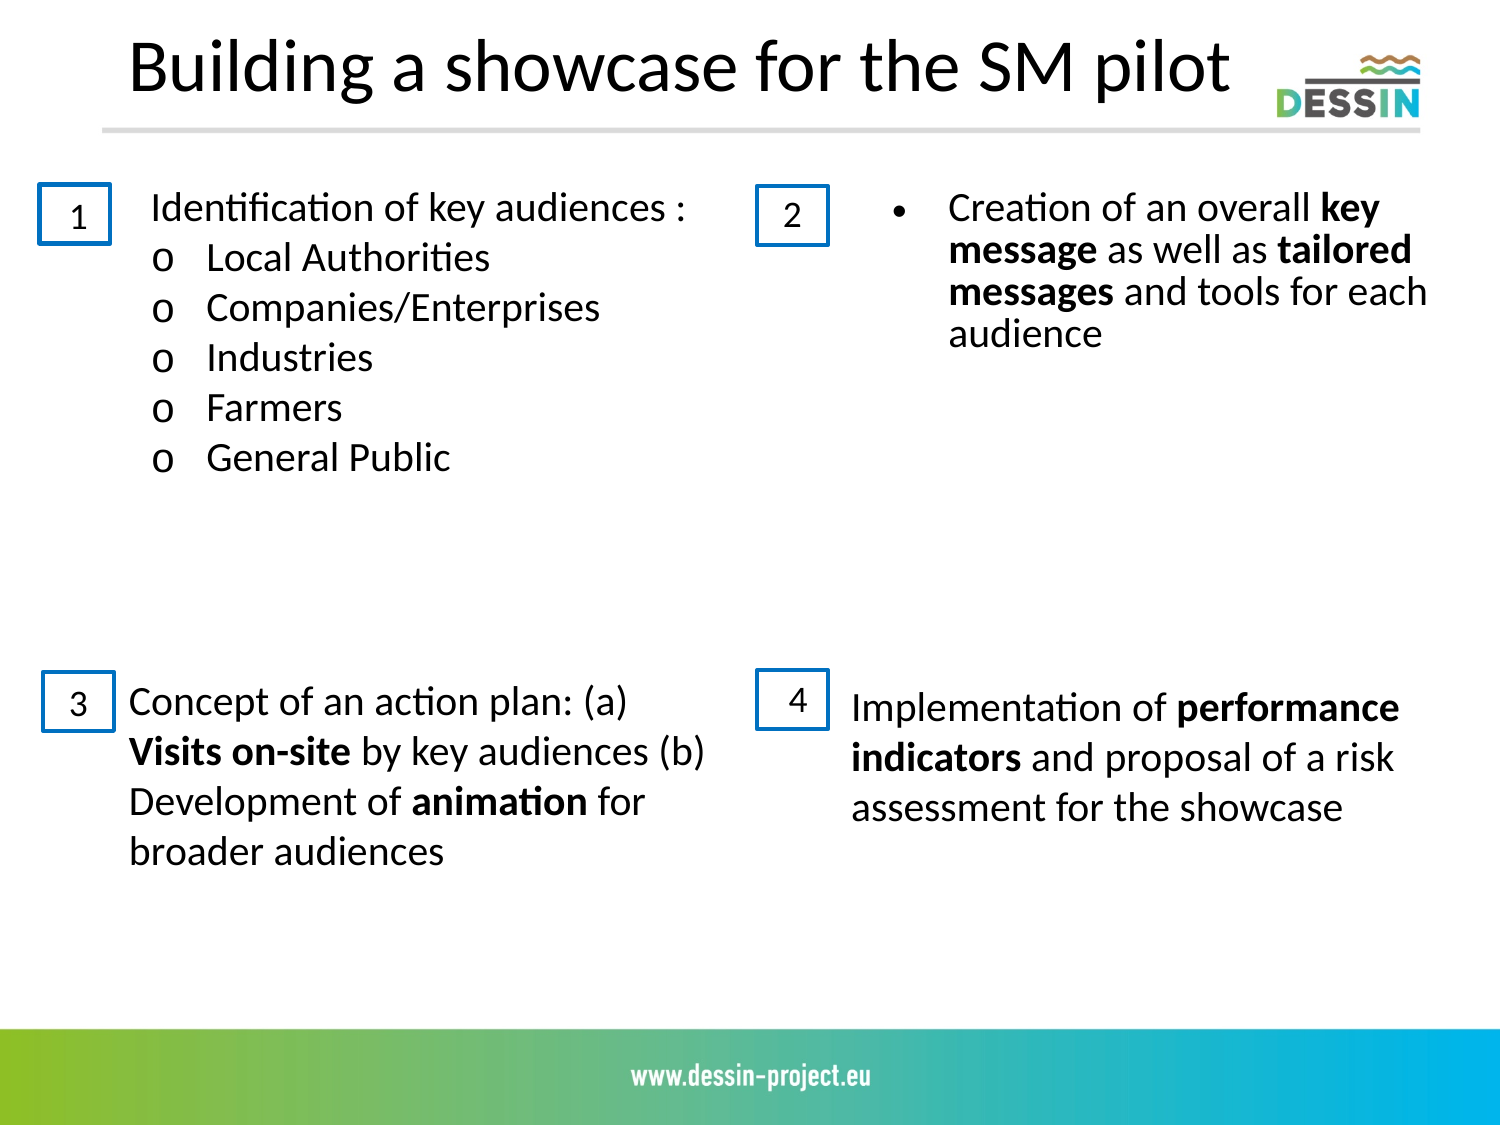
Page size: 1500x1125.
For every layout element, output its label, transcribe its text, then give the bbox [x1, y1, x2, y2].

text_box 2 [757, 182, 828, 243]
title Building a showcase for the SM pilot [43, 20, 1319, 126]
text_box Implementation of performance indicators and proposal of a risk assessment for the showcase [836, 671, 1465, 837]
text_box Concept of an action plan: (a) Visits on-site by key audiences (b) Development of animation for broader audiences [114, 665, 737, 952]
picture [0, 0, 1500, 1125]
text_box [755, 184, 830, 247]
text_box 1 [43, 184, 114, 245]
text_box 3 [43, 671, 114, 732]
text_box [755, 668, 830, 731]
text_box 4 [762, 667, 834, 728]
text_box [37, 182, 112, 246]
text_box Identification of key audiences : Local Authorities Companies/Enterprises Industries Farmers General Public [135, 182, 716, 665]
subtitle Creation of an overall key message as well as tailored messages and tools for each audience [877, 183, 1500, 469]
